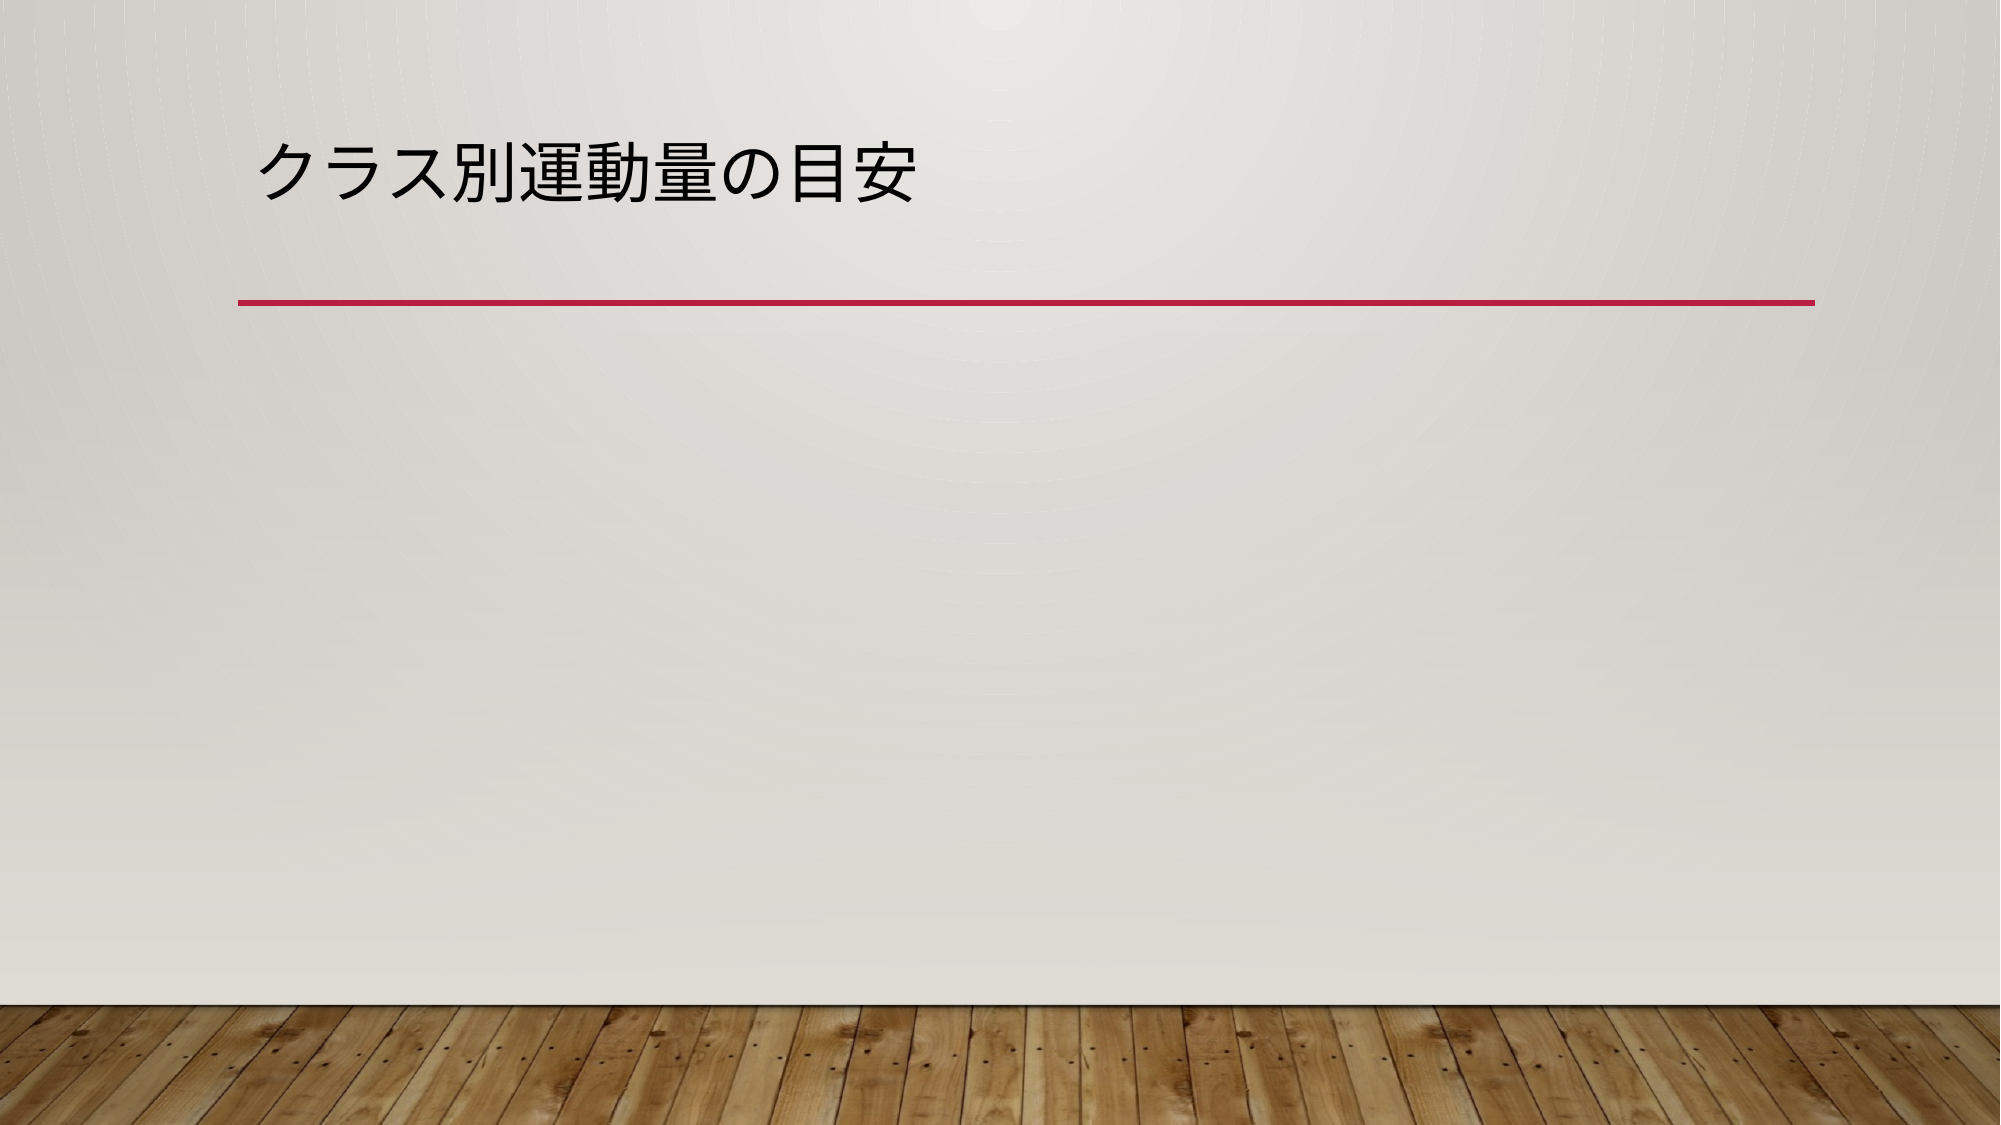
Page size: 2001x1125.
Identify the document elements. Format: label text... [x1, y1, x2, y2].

picture [0, 1005, 2000, 1125]
title クラス別運動量の目安 [238, 131, 1814, 305]
